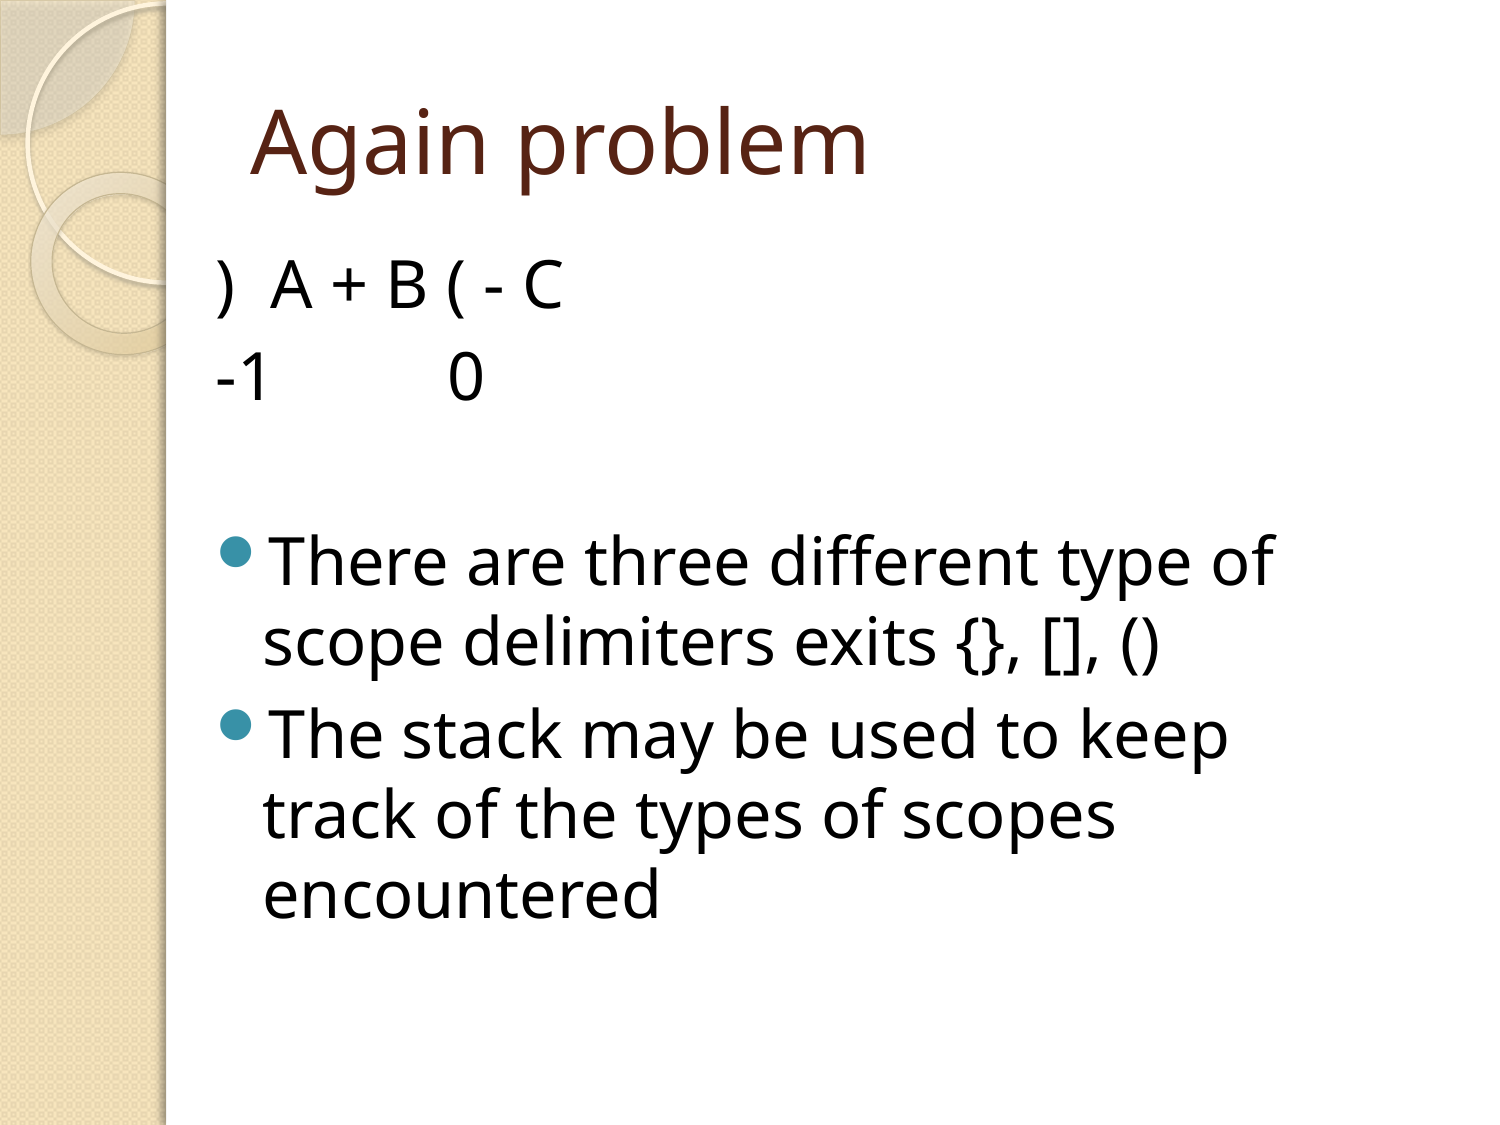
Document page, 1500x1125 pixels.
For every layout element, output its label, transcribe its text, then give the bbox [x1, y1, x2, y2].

list ) A + B ( - C -1 0 There are three different type of scope delimiters exits {}, [], () The stack may be used to keep track of the types of scopes encountered [187, 234, 1418, 1022]
title Again problem [235, 45, 1466, 233]
